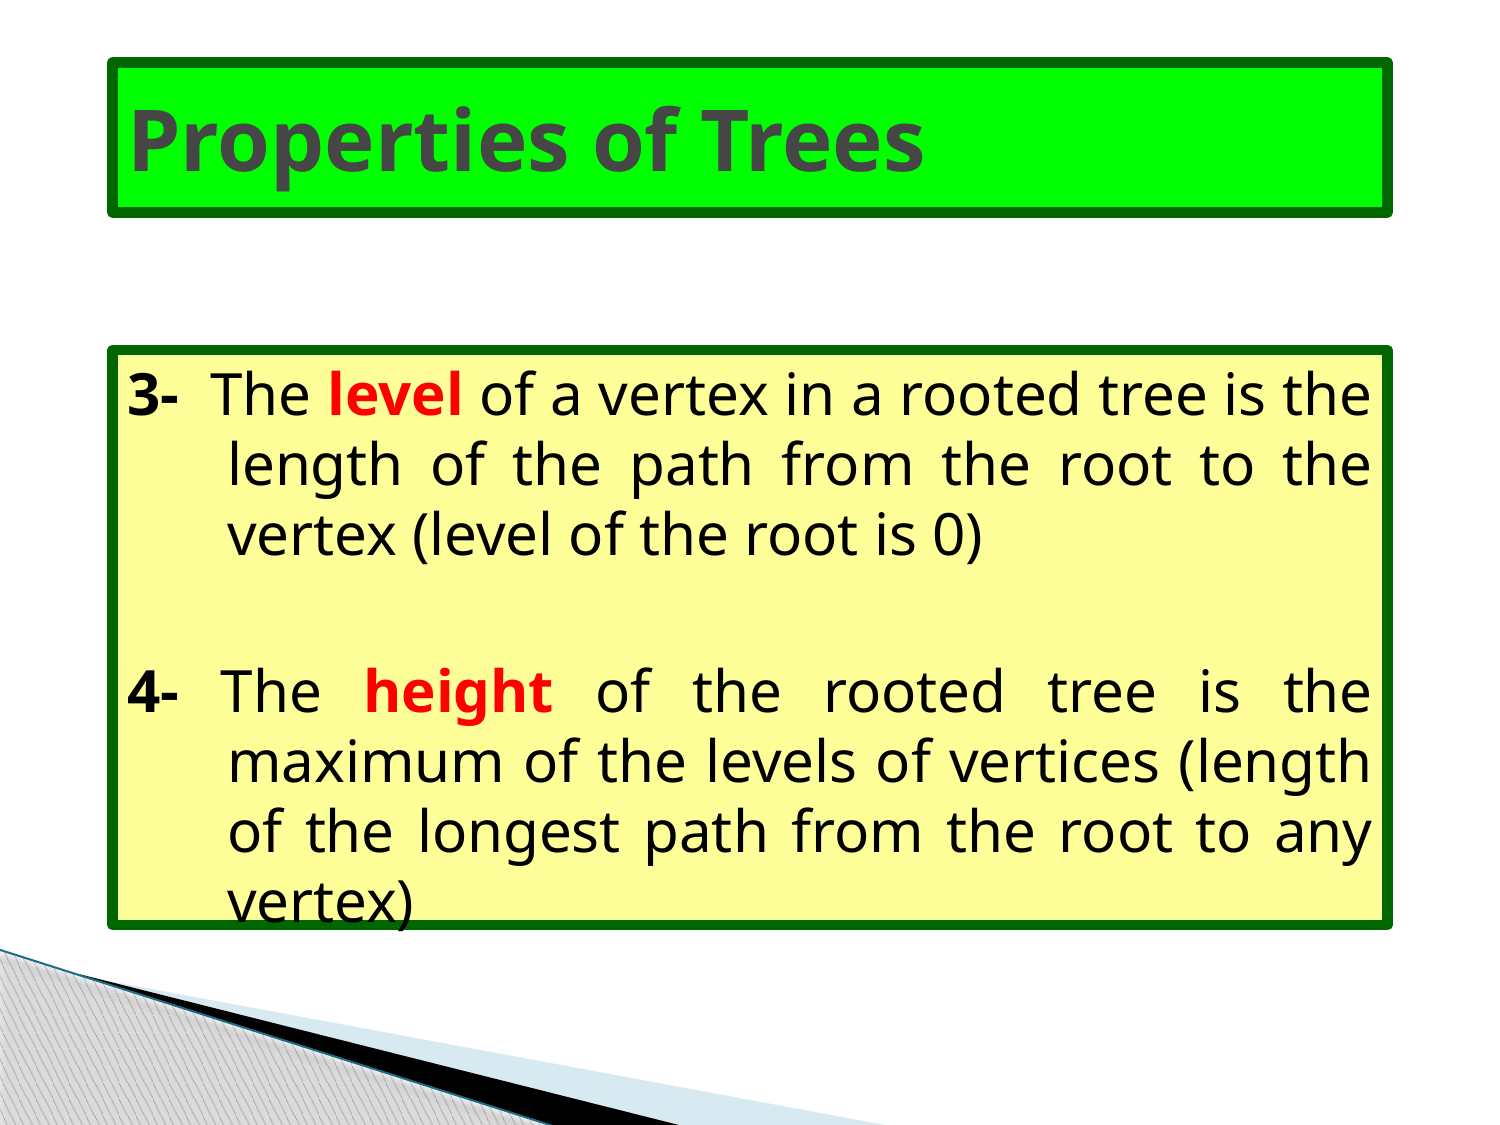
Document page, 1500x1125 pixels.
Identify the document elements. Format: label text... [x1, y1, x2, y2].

list 3- The level of a vertex in a rooted tree is the length of the path from the root to the vertex (level of the root is 0) 4- The height of the rooted tree is the maximum of the levels of vertices (length of the longest path from the root to any vertex) [112, 350, 1388, 925]
title Properties of Trees [112, 62, 1388, 213]
